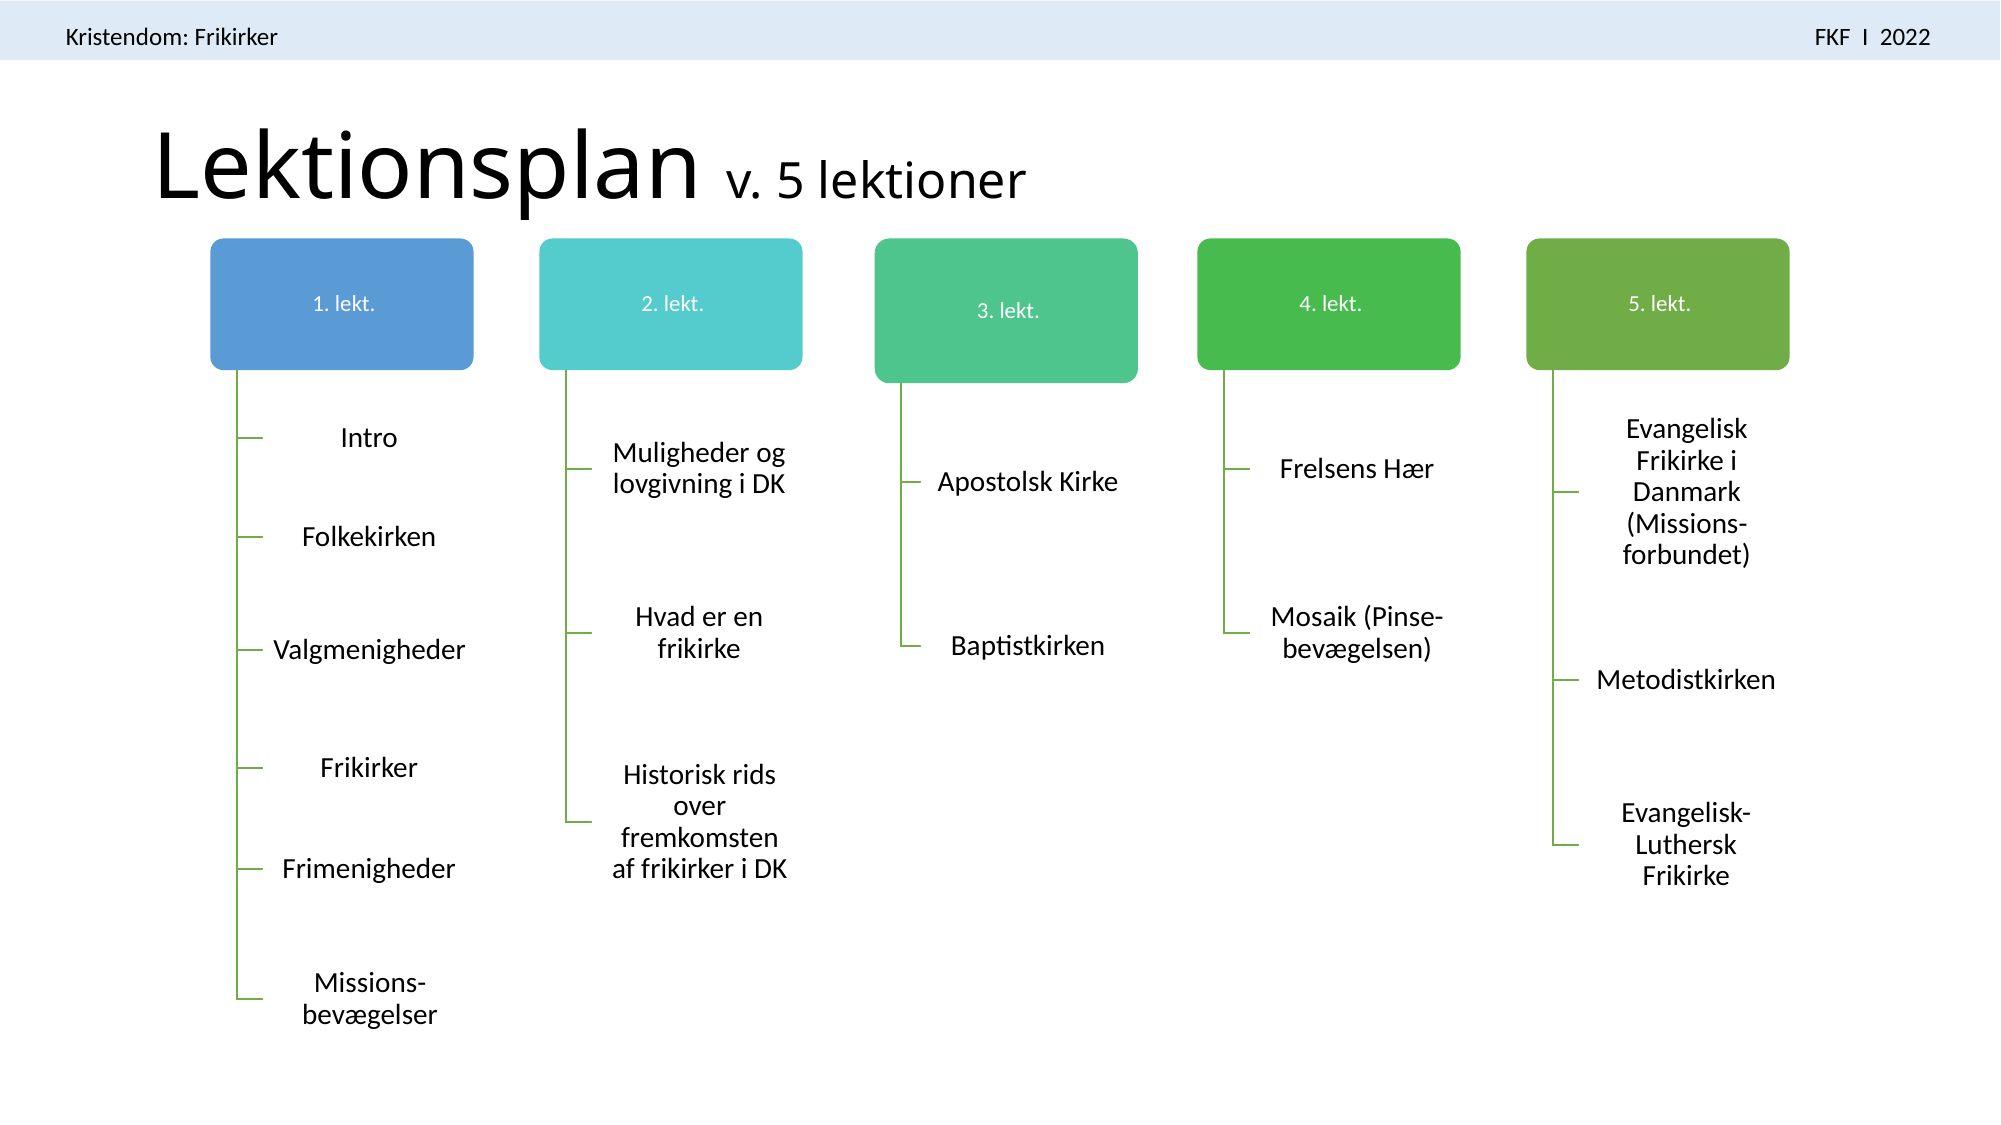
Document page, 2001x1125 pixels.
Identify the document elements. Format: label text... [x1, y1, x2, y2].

text_box Kristendom: Frikirker FKF I 2022 [0, 0, 2000, 61]
title Lektionsplan v. 5 lektioner [137, 61, 1863, 238]
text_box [137, 238, 1863, 1066]
